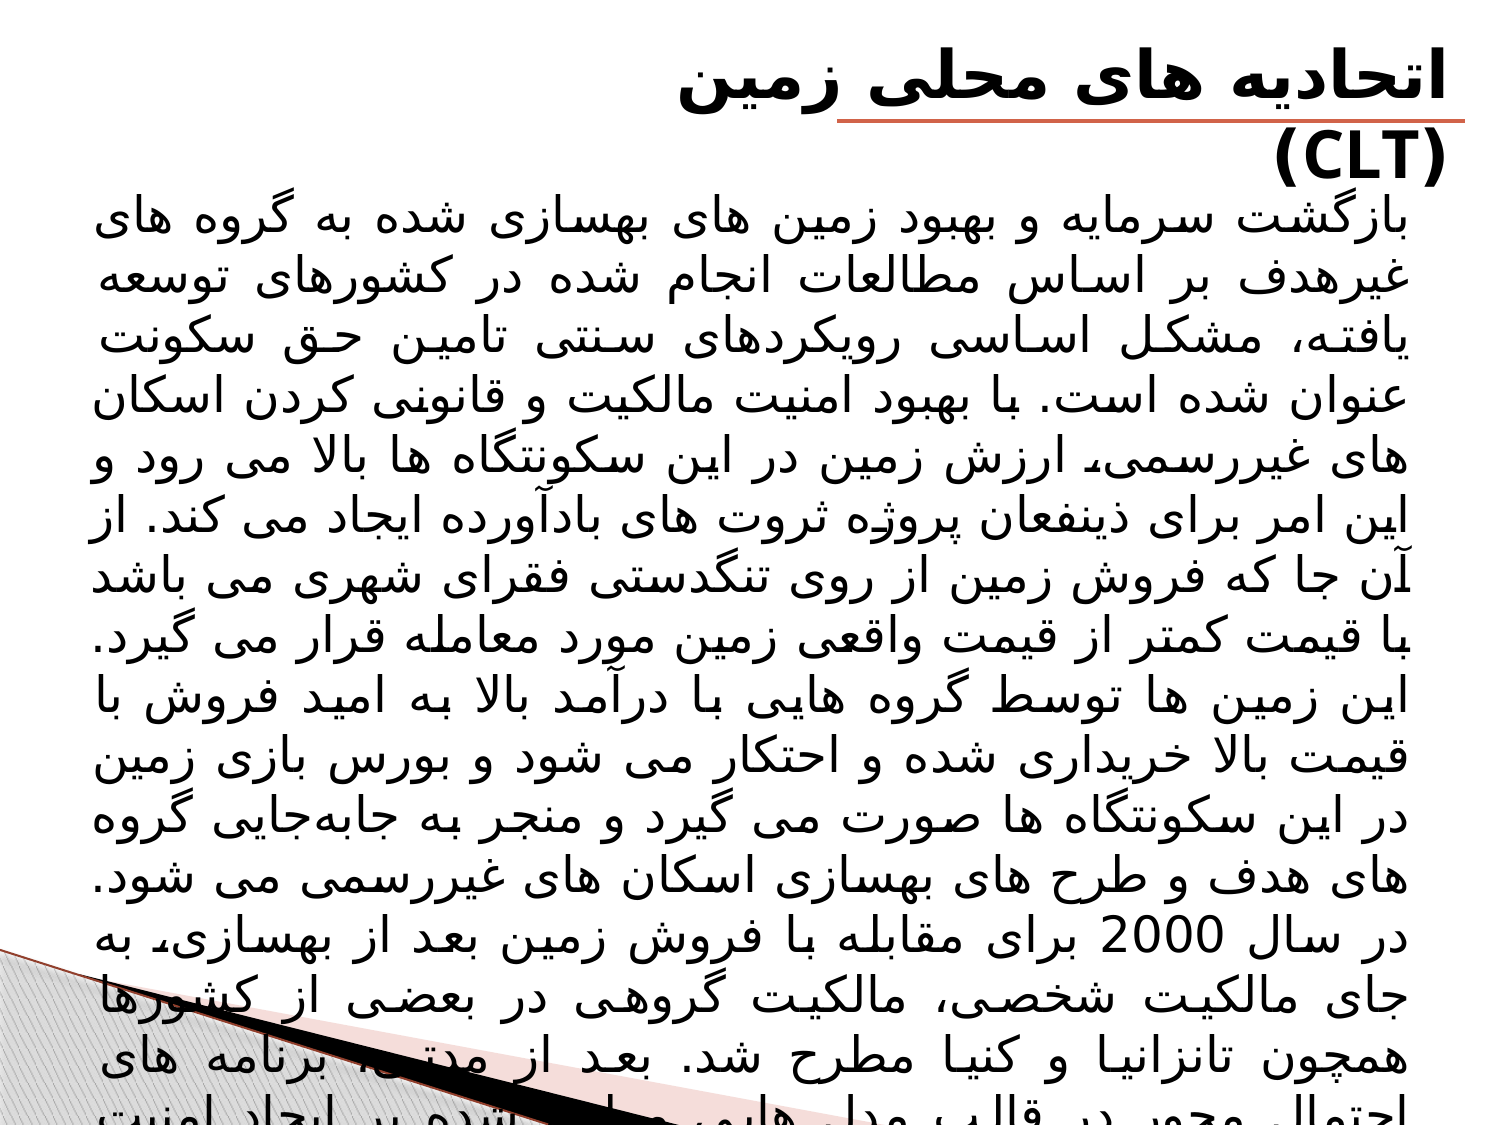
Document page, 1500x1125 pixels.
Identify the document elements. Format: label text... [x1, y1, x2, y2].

text_box بازگشت سرمایه و بهبود زمین های بهسازی شده به گروه های غیرهدف بر اساس مطالعات انجام شده در کشورهای توسعه یافته، مشکل اساسی رویکردهای سنتی تامین حق سکونت عنوان شده است. با بهبود امنیت مالکیت و قانونی کردن اسکان های غیررسمی، ارزش زمین در این سکونتگاه ها بالا می رود و این امر برای ذینفعان پروژه ثروت های بادآورده ایجاد می کند. از آن جا که فروش زمین از روی تنگدستی فقرای شهری می باشد با قیمت کمتر از قیمت واقعی زمین مورد معامله قرار می گیرد. این زمین ها توسط گروه هایی با درآمد بالا به امید فروش با قیمت بالا خریداری شده و احتکار می شود و بورس بازی زمین در این سکونتگاه ها صورت می گیرد و منجر به جابه‌جایی گروه های هدف و طرح های بهسازی اسکان های غیررسمی می شود. در سال 2000 برای مقابله با فروش زمین بعد از بهسازی، به جای مالکیت شخصی، مالکیت گروهی در بعضی از کشورها همچون تانزانیا و کنیا مطرح شد. بعد از مدتی، برنامه های احتمال محور در قالب مدل هایی مطرح شده بر ایجاد امنیت تصرف و امنیت بازار تاکید داشتند. از نمونه های بارز این مدل ها می توان به مدل CLT اشاره کرد. [74, 174, 1425, 1125]
text_box اتحادیه های محلی زمین (CLT) [502, 24, 1465, 200]
